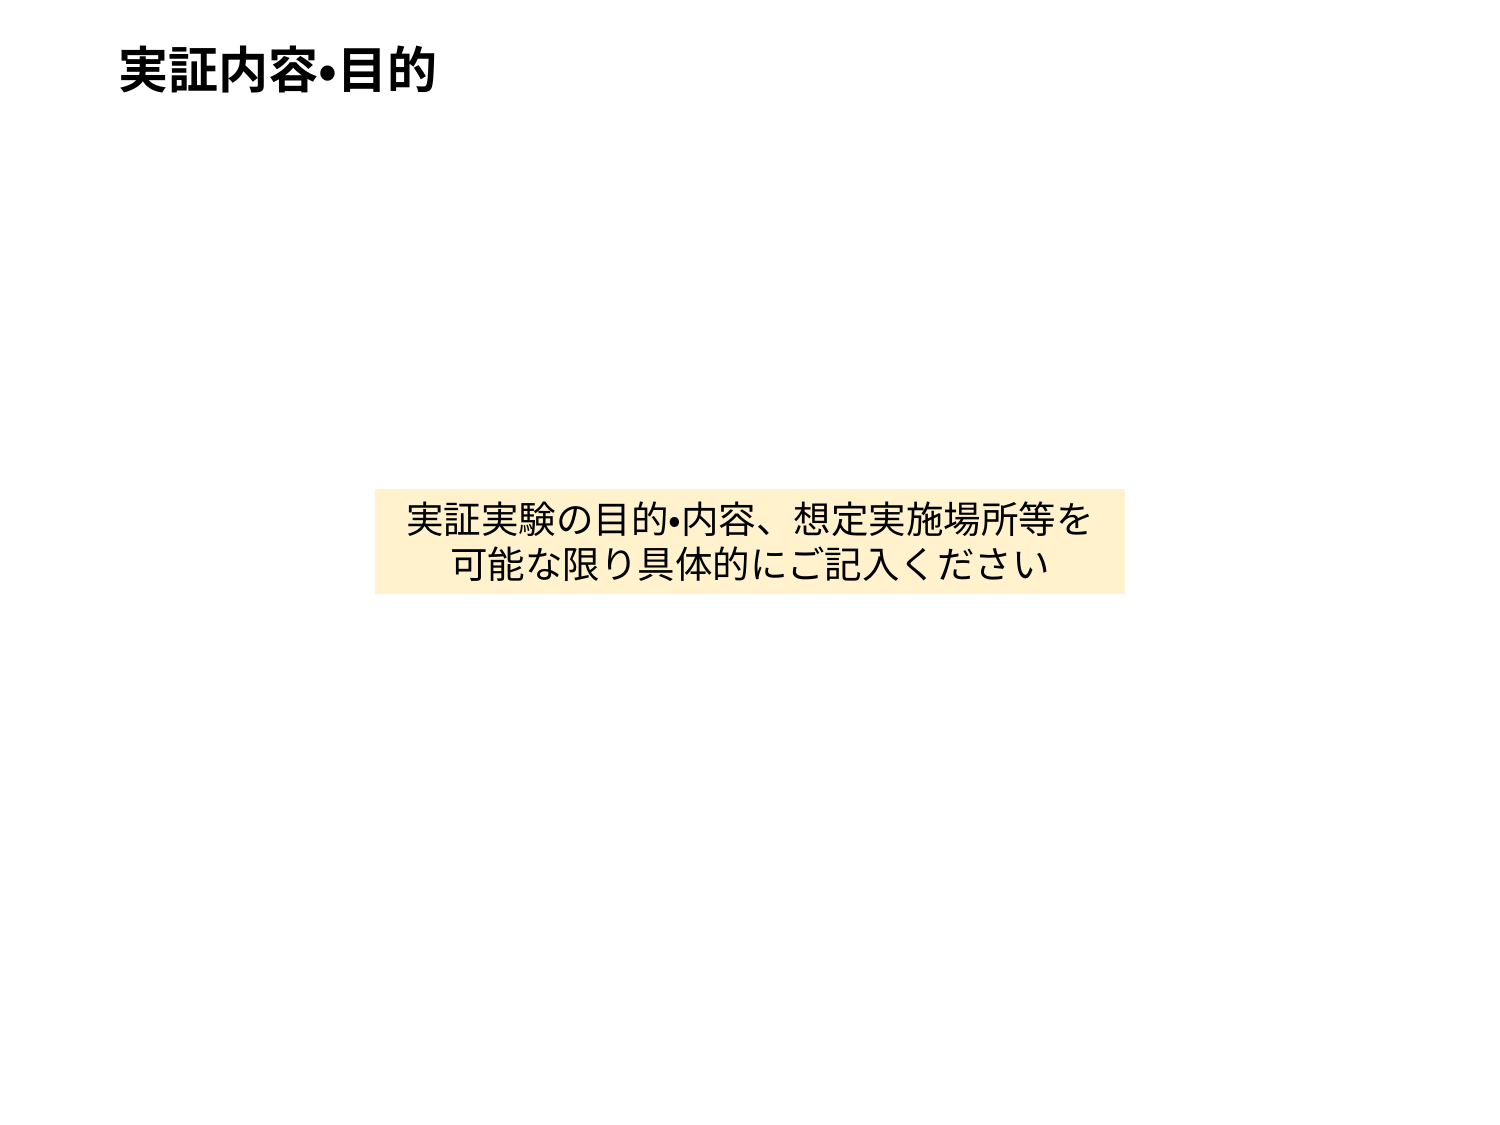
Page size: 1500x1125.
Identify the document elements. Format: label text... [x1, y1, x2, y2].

title 実証内容・目的 [103, 27, 1397, 118]
text_box 実証実験の目的・内容、想定実施場所等を可能な限り具体的にご記入ください [374, 489, 1125, 594]
